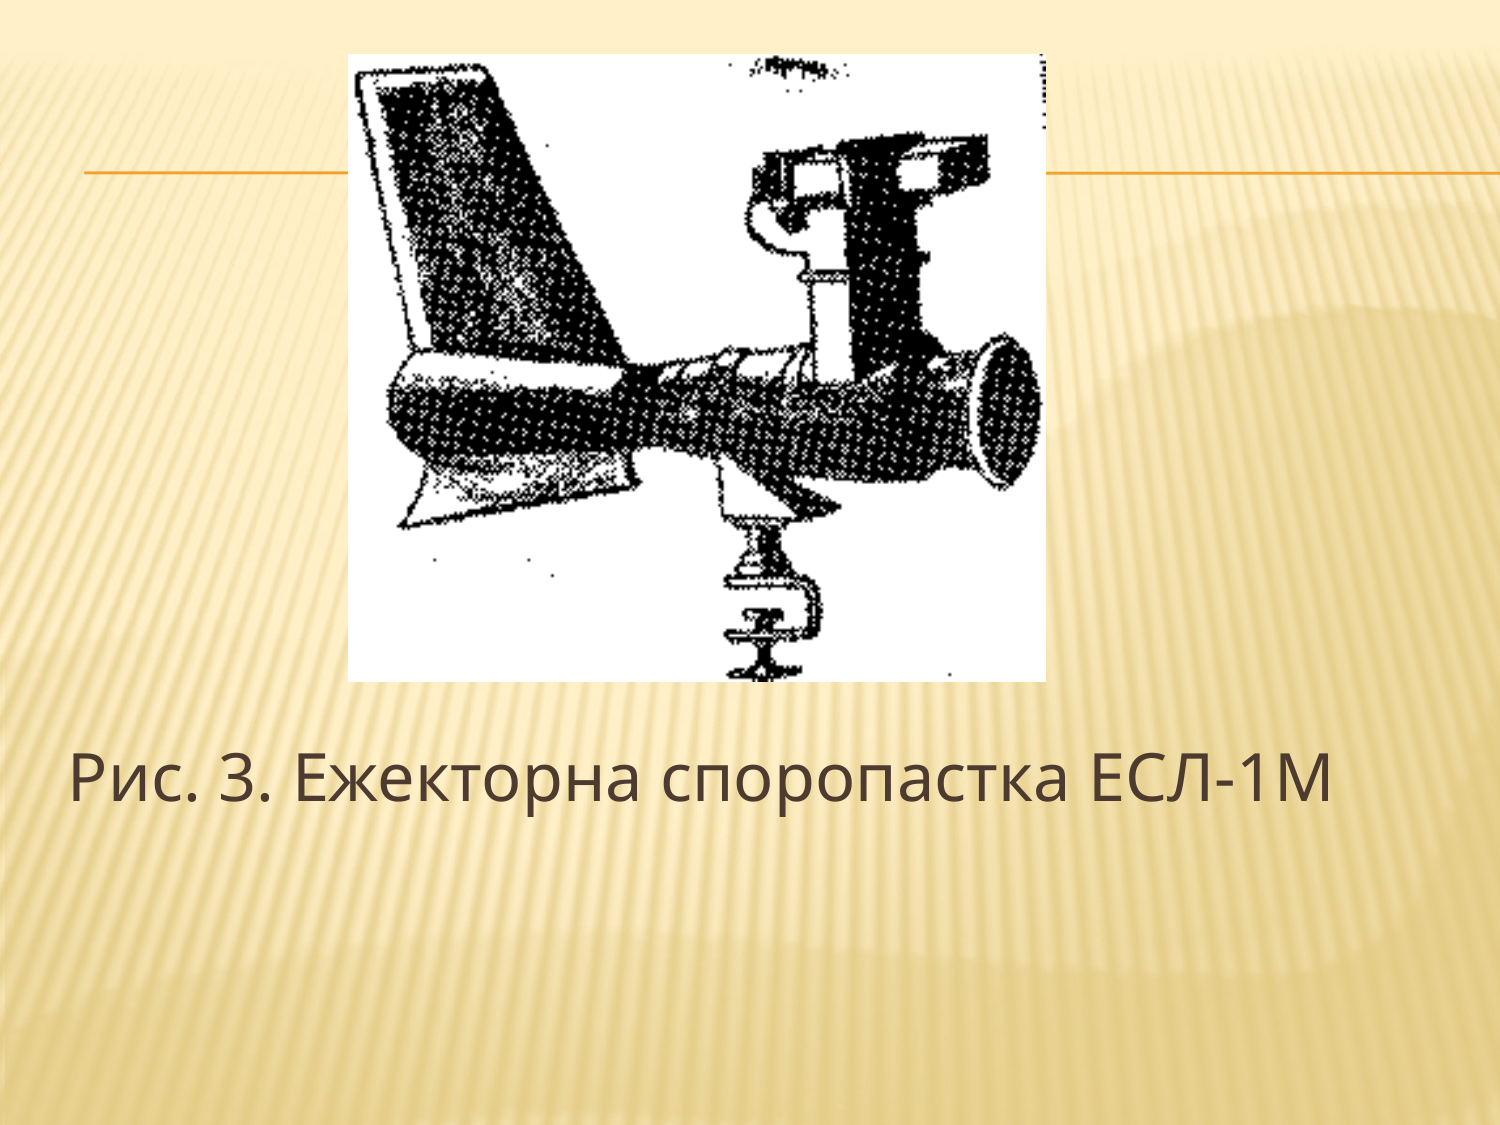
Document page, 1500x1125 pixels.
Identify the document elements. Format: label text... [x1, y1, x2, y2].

picture [348, 54, 1046, 682]
list Рис. 3. Ежекторна споропастка ЕСЛ-1М [53, 727, 1424, 882]
